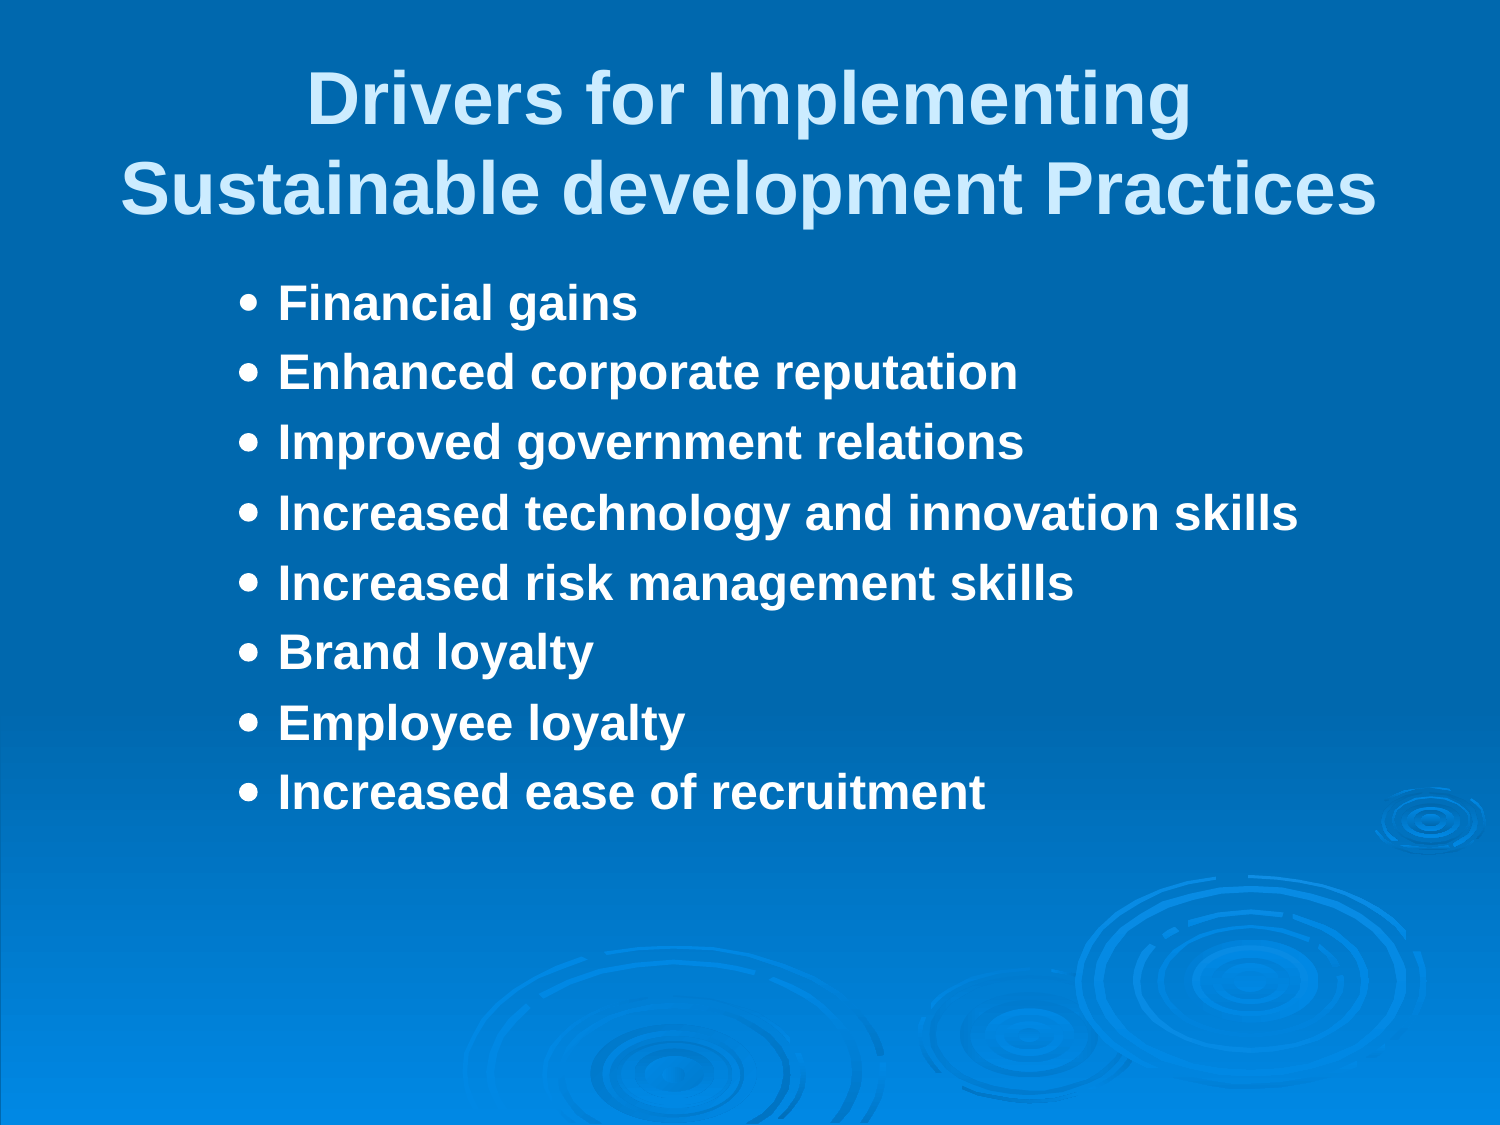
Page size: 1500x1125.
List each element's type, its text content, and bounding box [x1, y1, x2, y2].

list  Financial gains  Enhanced corporate reputation  Improved government relations  Increased technology and innovation skills  Increased risk management skills  Brand loyalty  Employee loyalty  Increased ease of recruitment [74, 262, 1426, 1006]
title Drivers for Implementing Sustainable development Practices [74, 45, 1426, 233]
